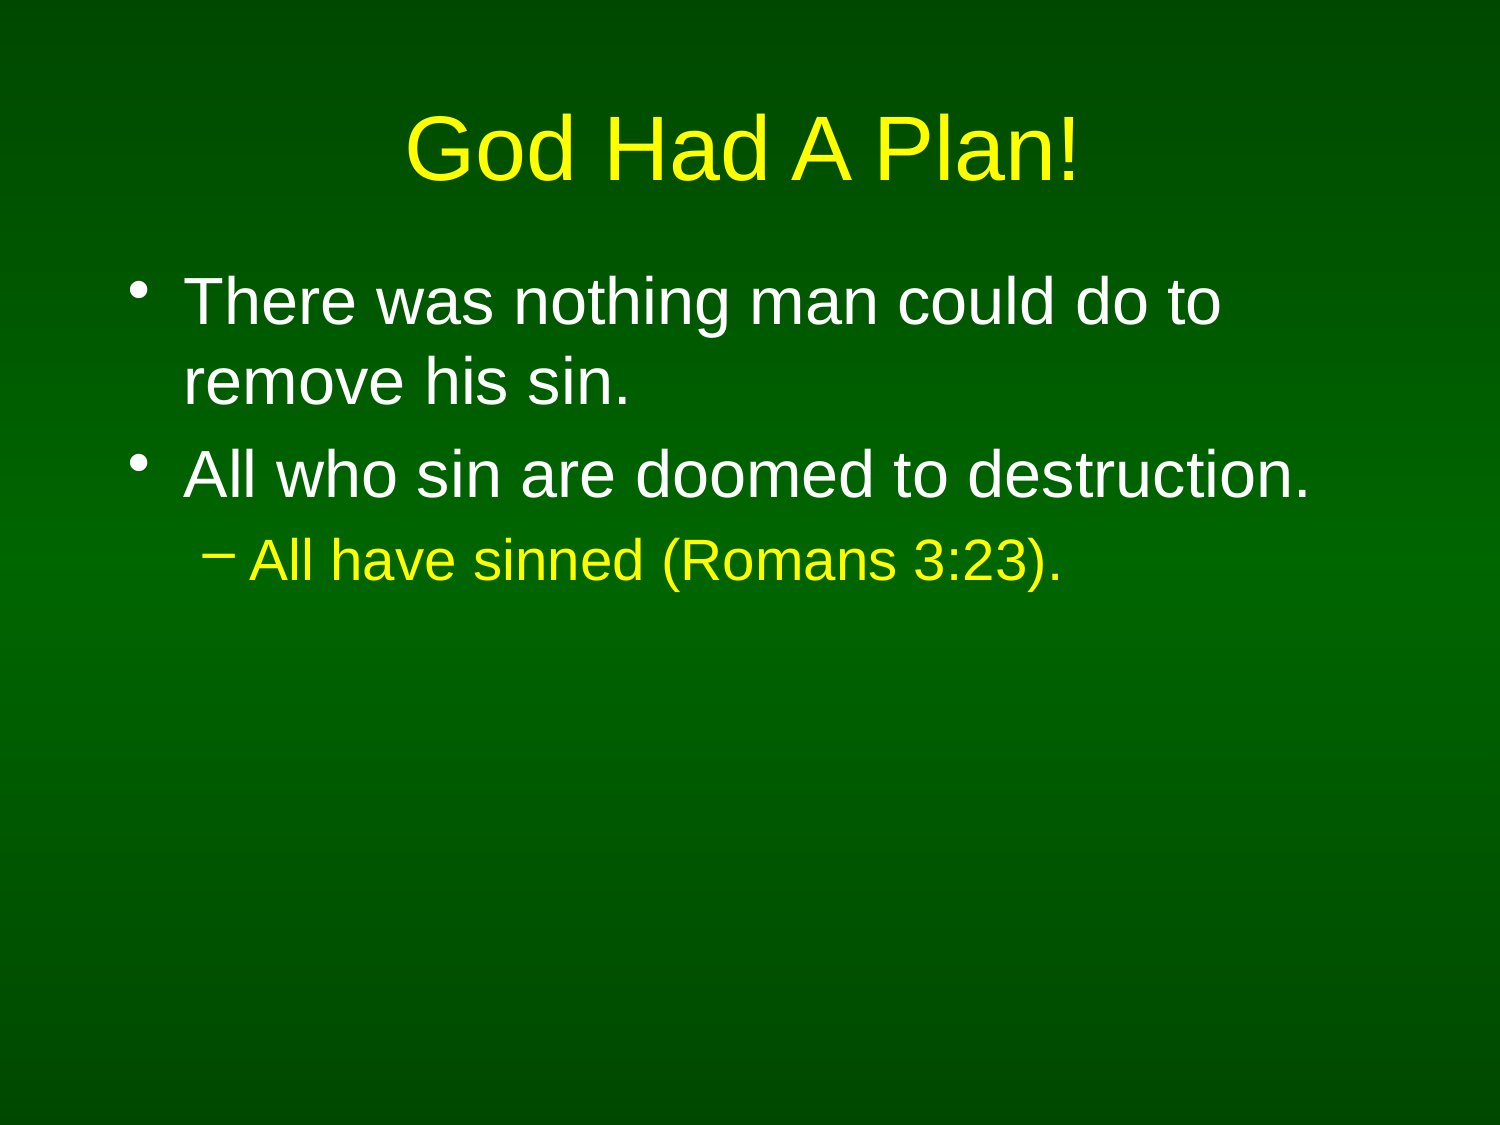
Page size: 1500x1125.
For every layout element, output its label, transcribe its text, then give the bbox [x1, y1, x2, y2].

title God Had A Plan! [50, 50, 1438, 238]
list There was nothing man could do to remove his sin. All who sin are doomed to destruction. All have sinned (Romans 3:23). [112, 249, 1463, 1013]
